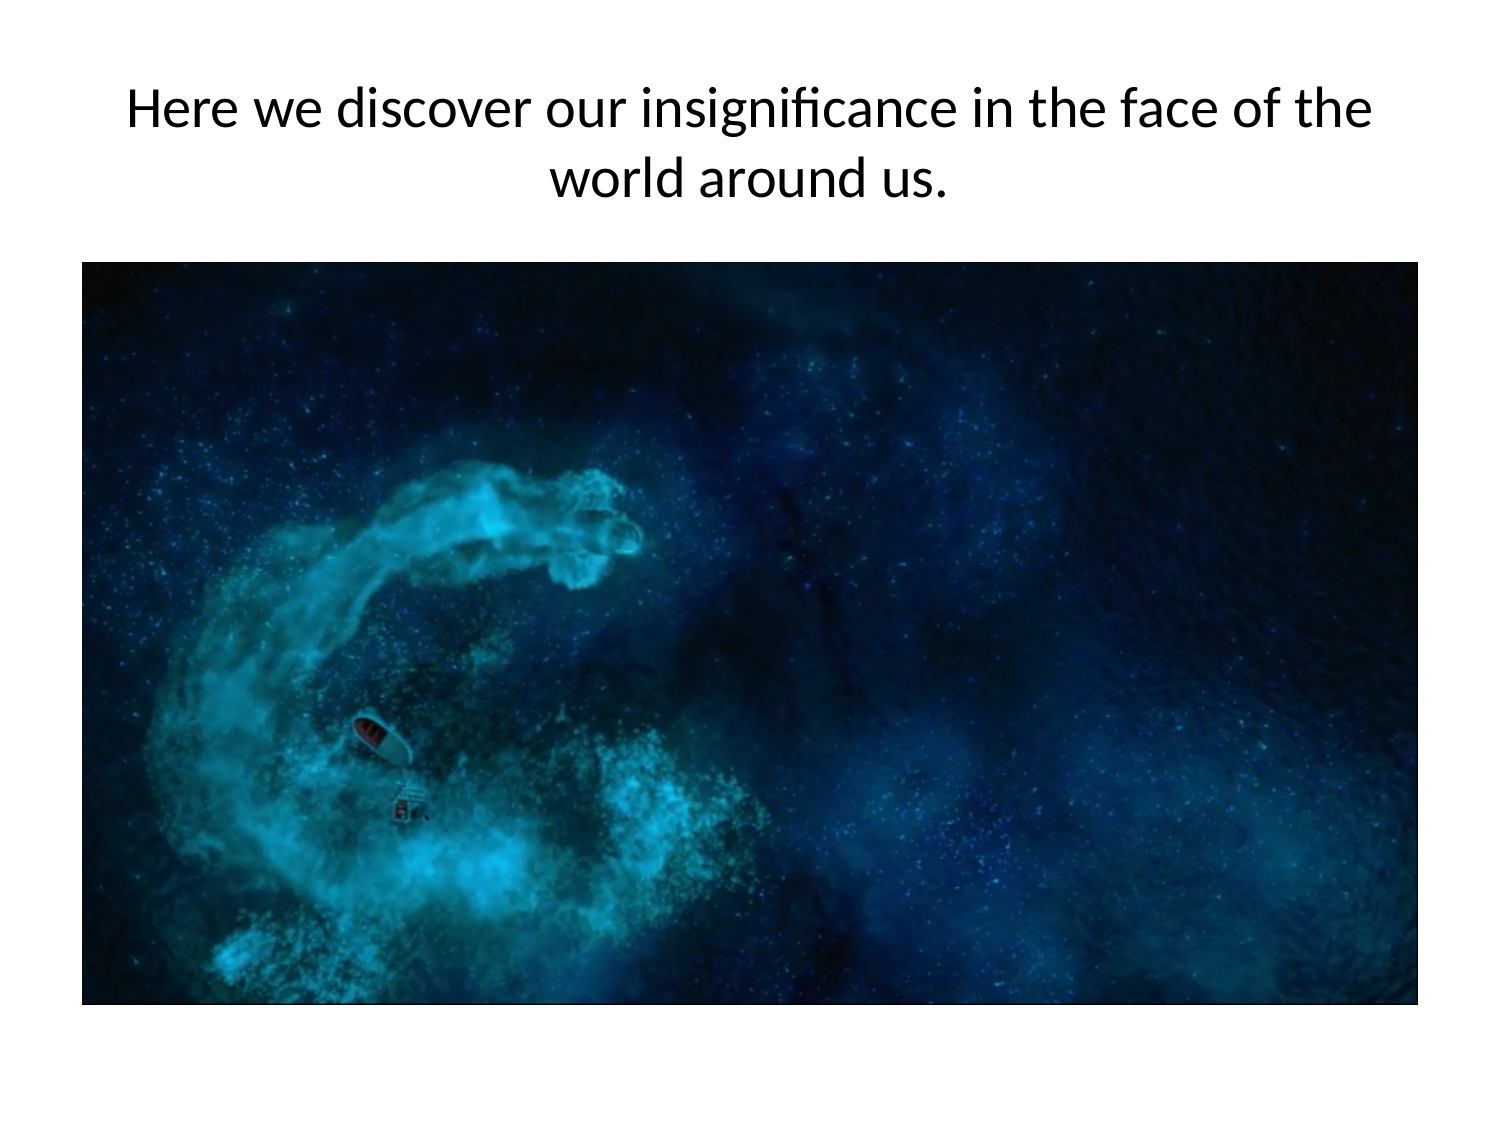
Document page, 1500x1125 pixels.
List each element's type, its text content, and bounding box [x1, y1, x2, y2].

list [82, 262, 1418, 1006]
title Here we discover our insignificance in the face of the world around us. [75, 45, 1425, 233]
